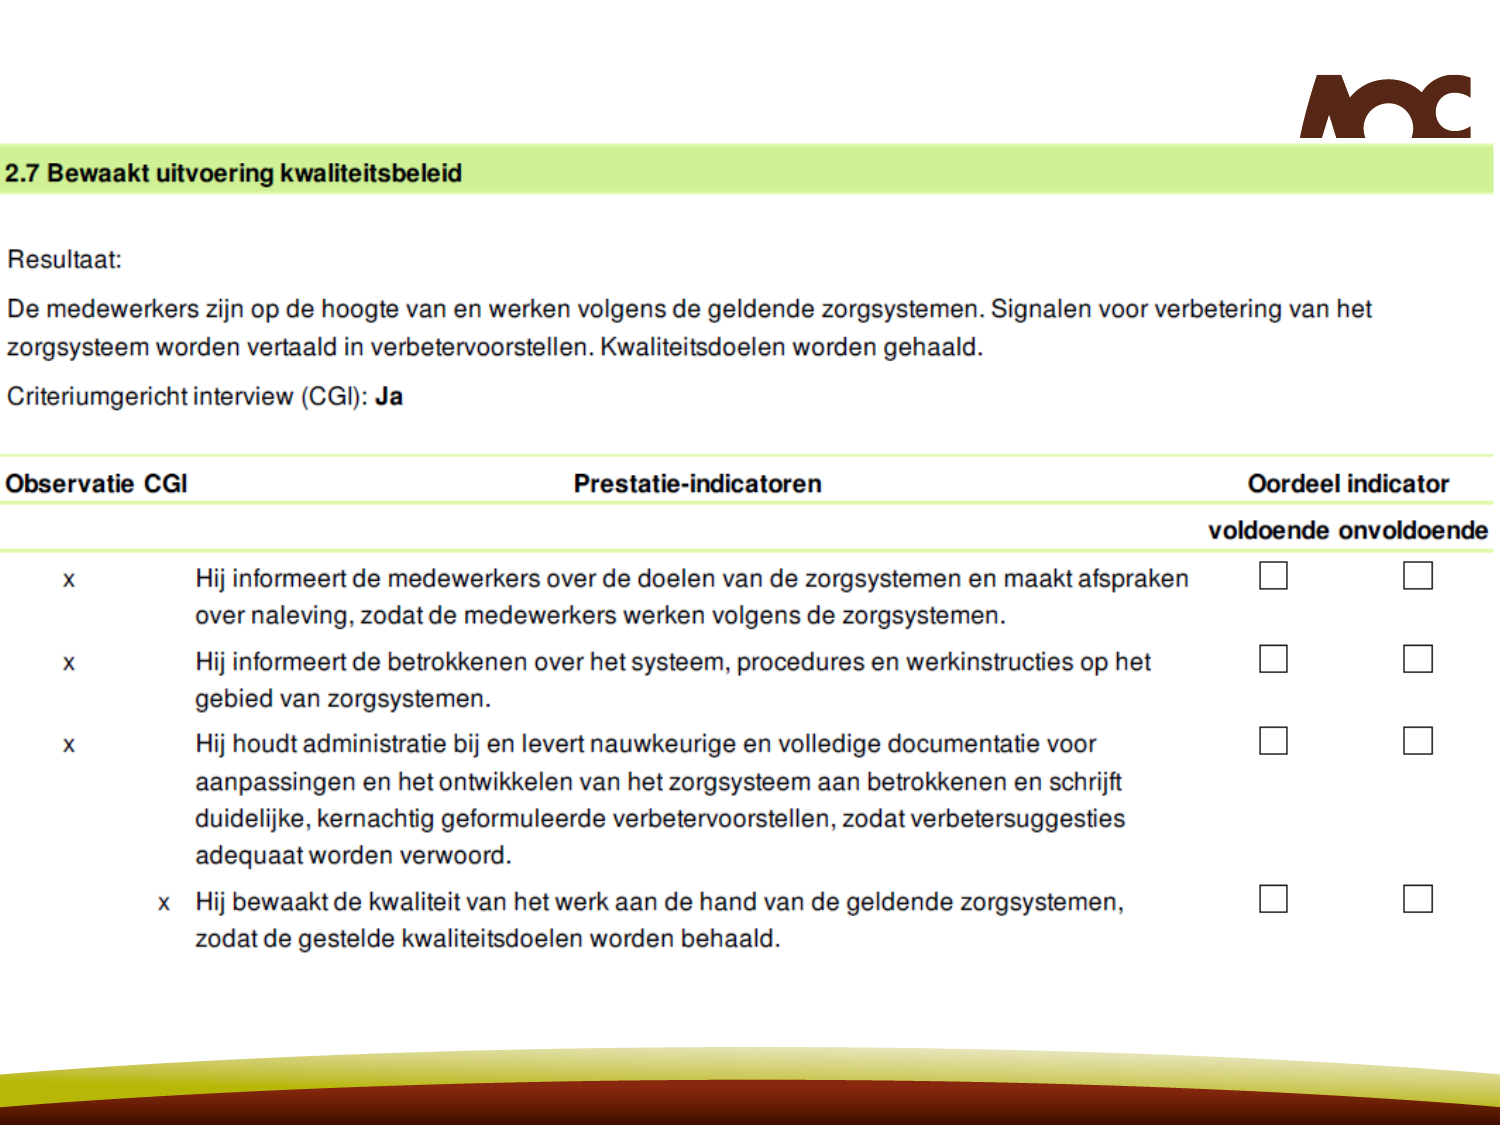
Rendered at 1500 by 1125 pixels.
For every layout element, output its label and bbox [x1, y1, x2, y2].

picture [0, 0, 1500, 1125]
list [0, 138, 1498, 955]
